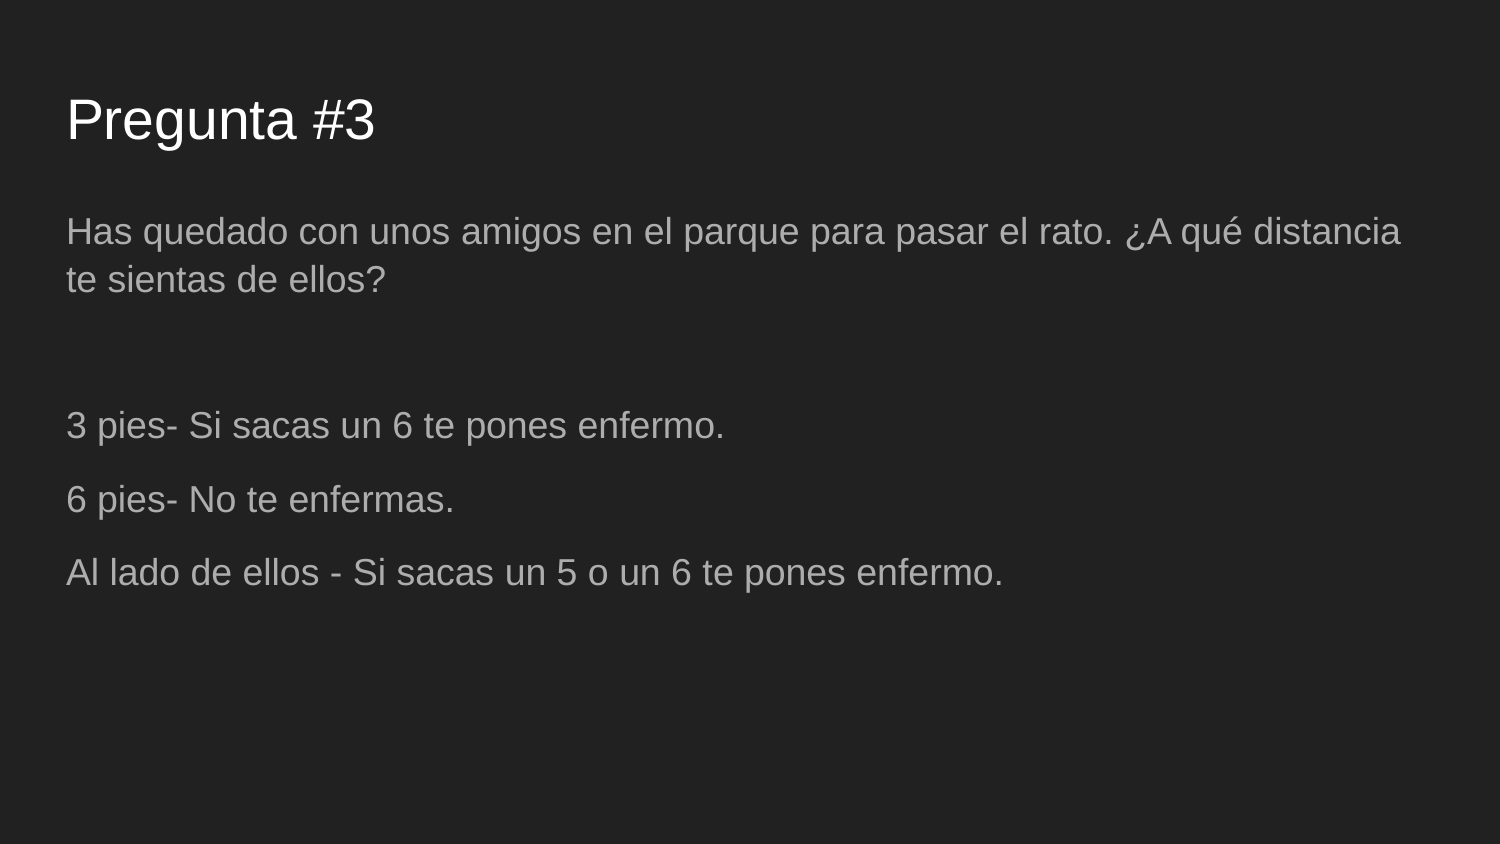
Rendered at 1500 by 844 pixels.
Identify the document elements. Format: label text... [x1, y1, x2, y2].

title Pregunta #3 [51, 72, 1449, 167]
list Has quedado con unos amigos en el parque para pasar el rato. ¿A qué distancia te sientas de ellos? 3 pies- Si sacas un 6 te pones enfermo. 6 pies- No te enfermas. Al lado de ellos - Si sacas un 5 o un 6 te pones enfermo. [51, 189, 1449, 750]
